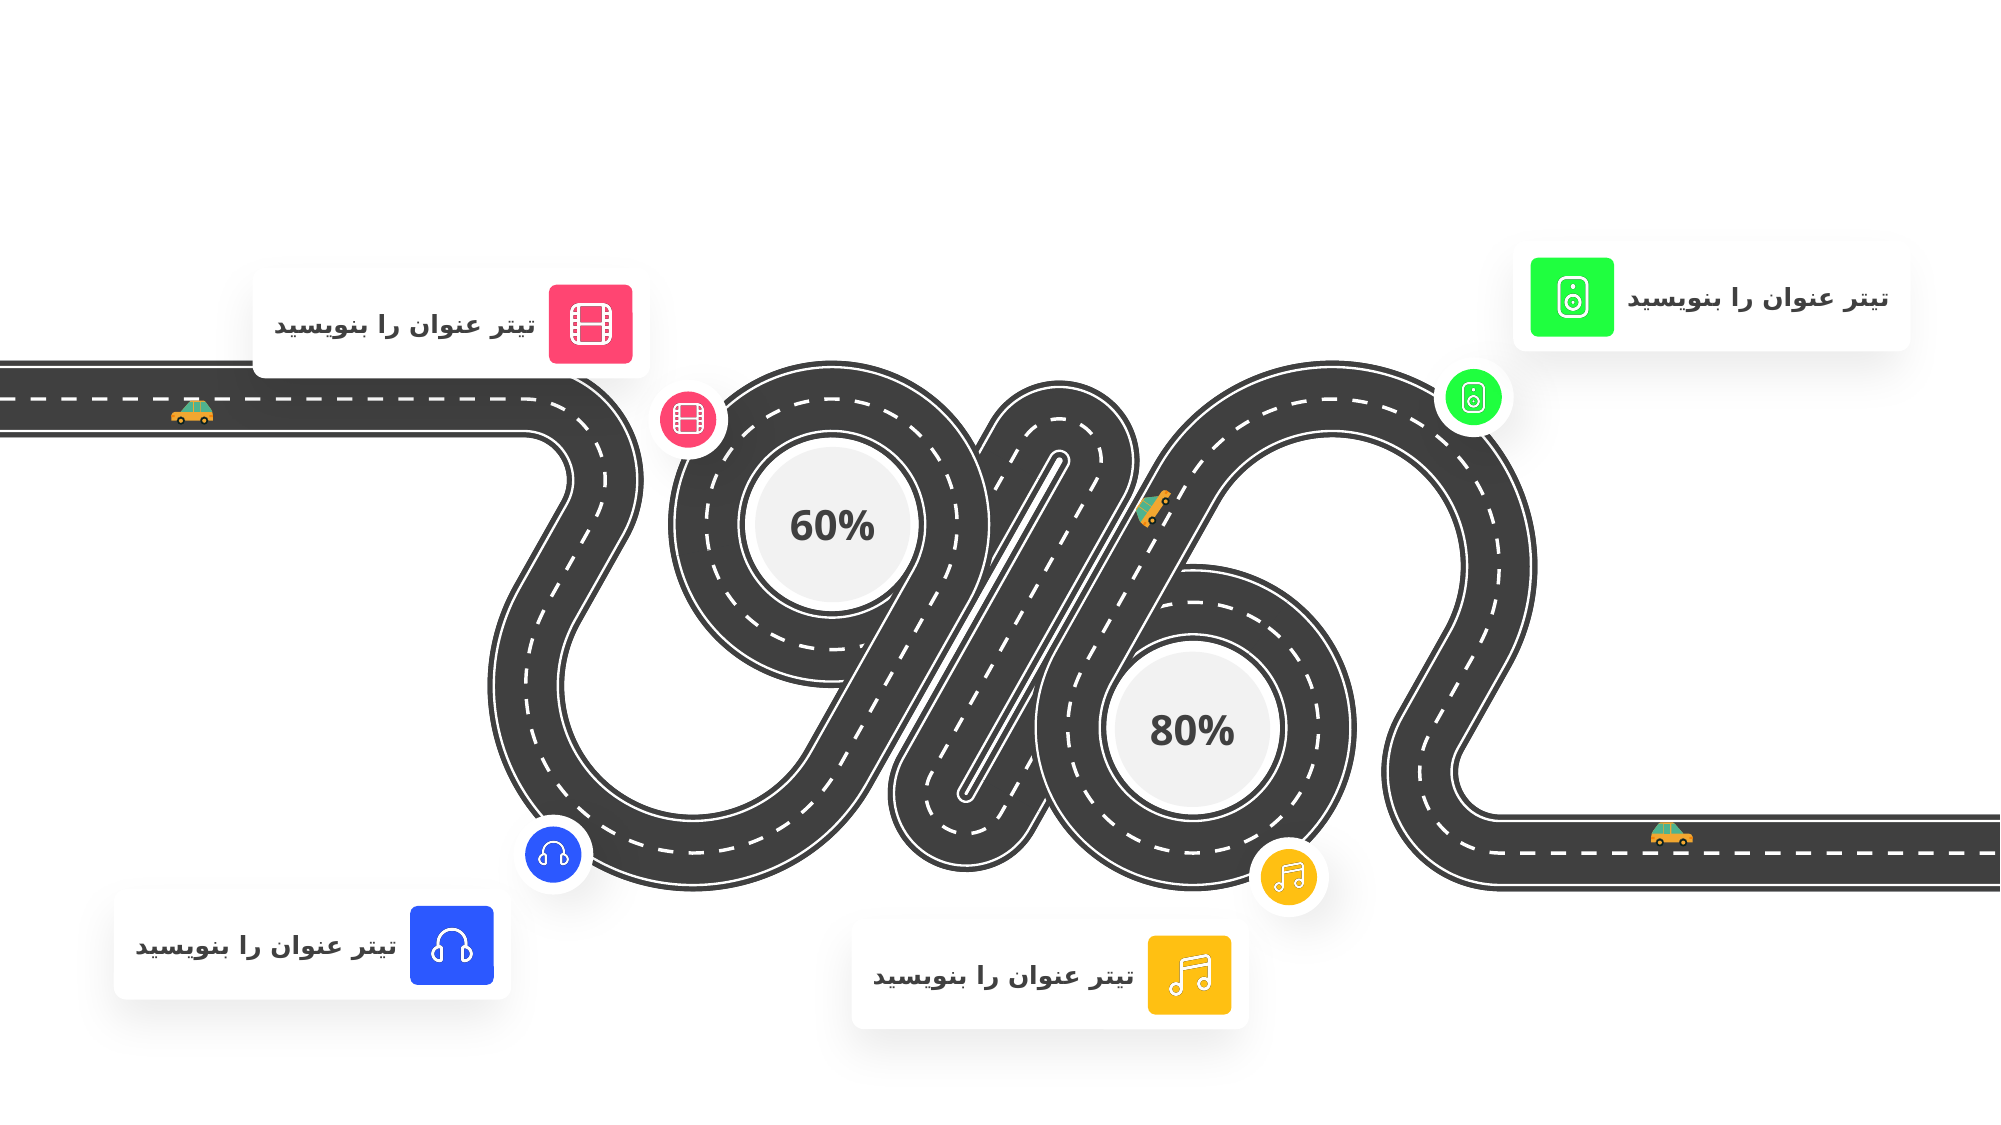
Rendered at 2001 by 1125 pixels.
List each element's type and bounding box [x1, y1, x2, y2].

text_box [1114, 651, 1271, 808]
text_box [1131, 493, 1174, 519]
text_box [170, 400, 214, 426]
text_box [1433, 356, 1515, 438]
picture [538, 837, 569, 869]
picture [672, 403, 704, 434]
text_box [851, 918, 1250, 1030]
text_box [754, 446, 911, 603]
text_box [1512, 240, 1912, 352]
text_box [647, 379, 729, 461]
text_box [0, 360, 2000, 892]
text_box [113, 888, 512, 1001]
text_box [1650, 821, 1694, 847]
text_box [1248, 836, 1330, 918]
text_box [252, 267, 651, 379]
picture [1273, 861, 1305, 893]
picture [1458, 382, 1490, 414]
text_box [512, 814, 594, 896]
